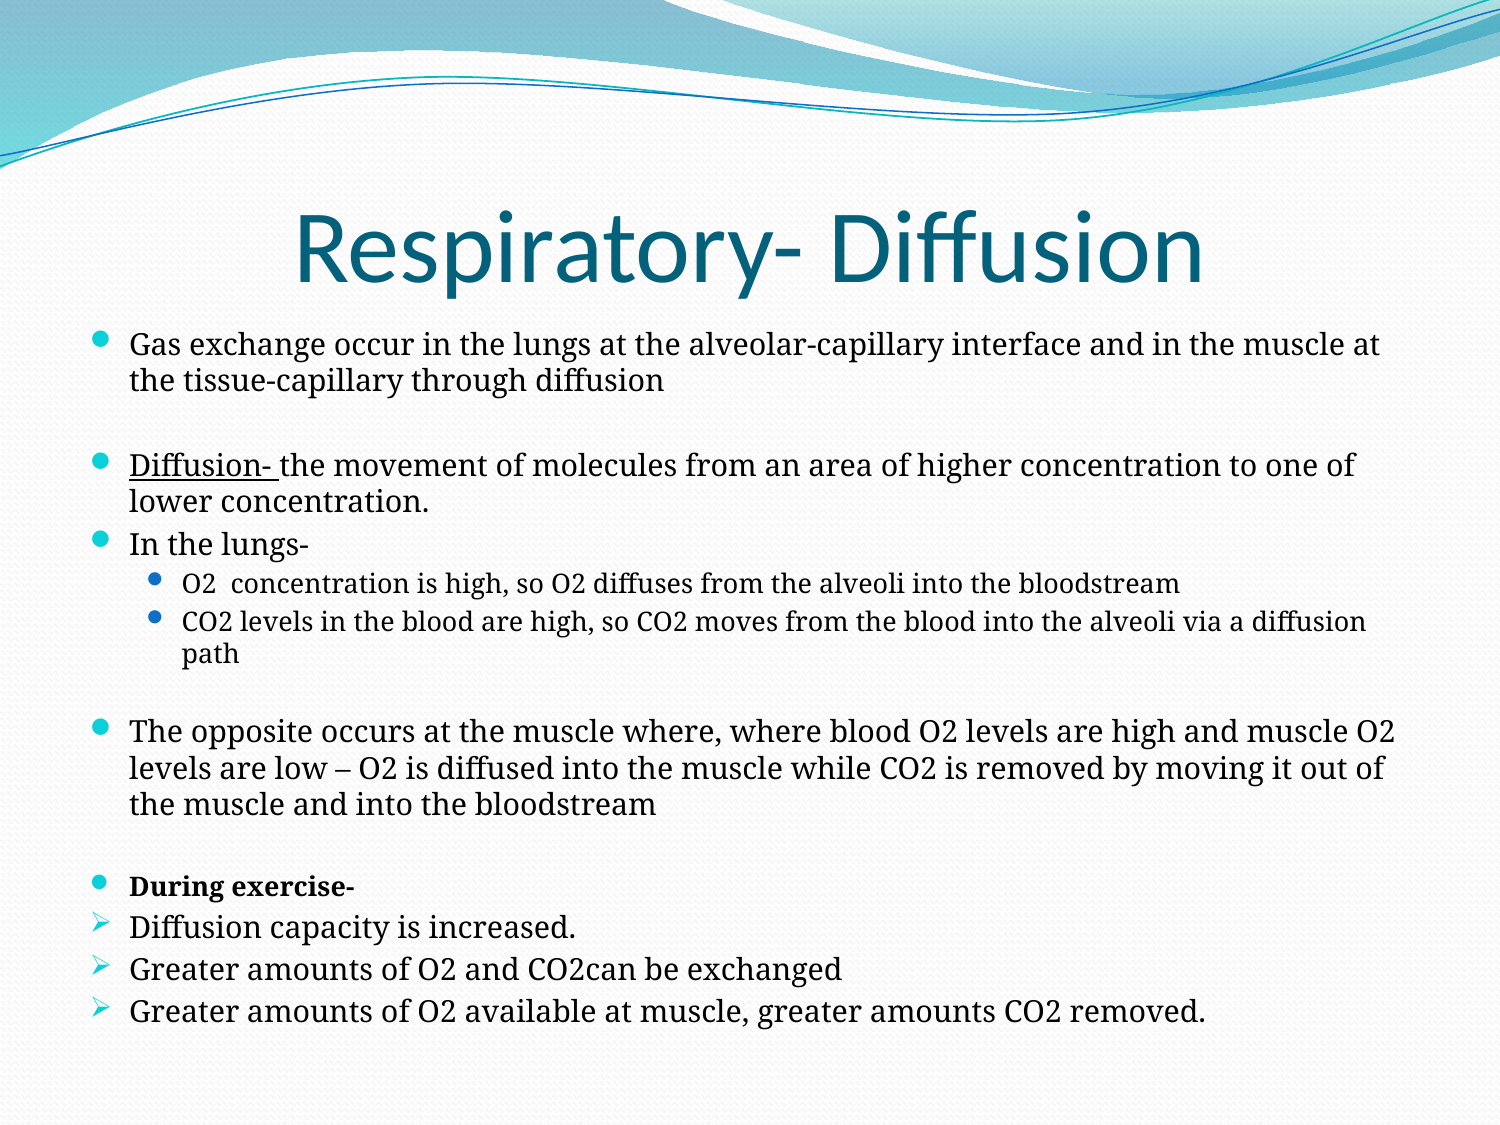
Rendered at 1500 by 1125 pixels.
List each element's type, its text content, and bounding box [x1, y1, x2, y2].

title Respiratory- Diffusion [75, 115, 1425, 303]
list Gas exchange occur in the lungs at the alveolar-capillary interface and in the muscle at the tissue-capillary through diffusion Diffusion- the movement of molecules from an area of higher concentration to one of lower concentration. In the lungs- O2 concentration is high, so O2 diffuses from the alveoli into the bloodstream CO2 levels in the blood are high, so CO2 moves from the blood into the alveoli via a diffusion path The opposite occurs at the muscle where, where blood O2 levels are high and muscle O2 levels are low – O2 is diffused into the muscle while CO2 is removed by moving it out of the muscle and into the bloodstream During exercise- Diffusion capacity is increased. Greater amounts of O2 and CO2can be exchanged Greater amounts of O2 available at muscle, greater amounts CO2 removed. [75, 317, 1425, 1038]
